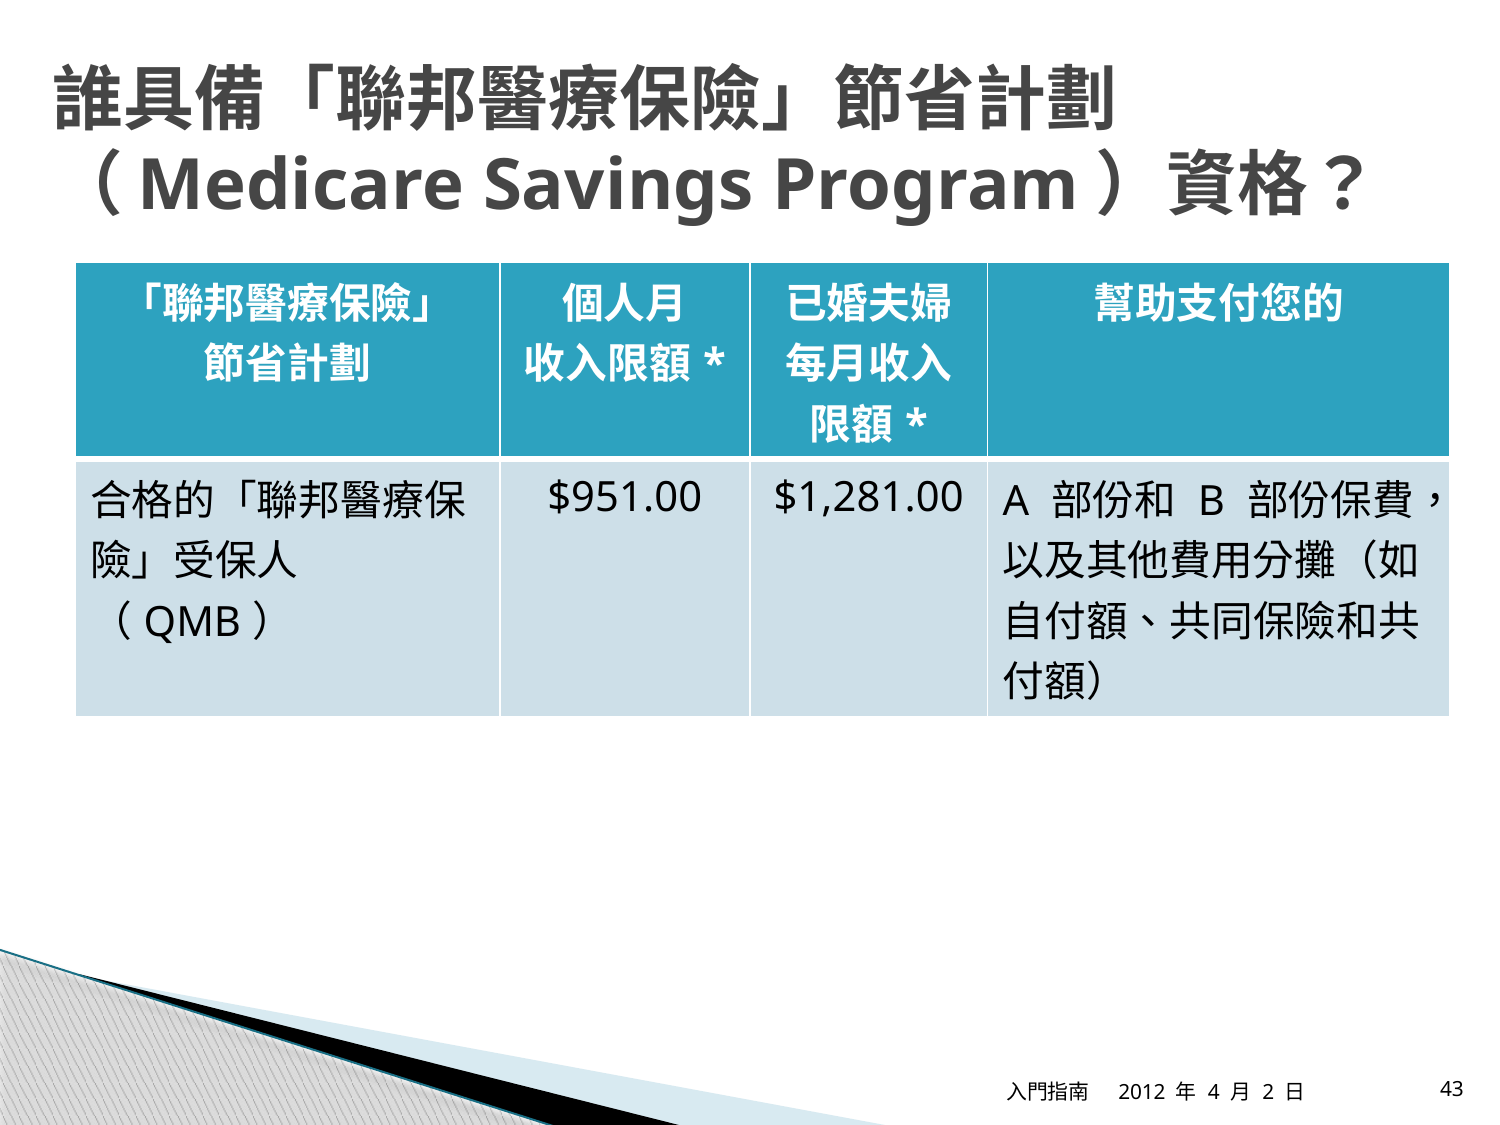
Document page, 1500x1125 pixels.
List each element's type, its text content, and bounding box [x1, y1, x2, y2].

table_cell $951.00 [501, 462, 749, 716]
slide_number 43 [1418, 1051, 1479, 1112]
table_cell $1,281.00 [751, 462, 987, 716]
table_header 已婚夫婦 每月收入 限額* [751, 263, 987, 456]
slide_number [1105, 1051, 1418, 1112]
table_header 個人月 收入限額* [501, 263, 749, 456]
table_cell A 部份和 B 部份保費，以及其他費用分攤（如自付額、共同保險和共付額） [988, 462, 1449, 716]
title 誰具備「聯邦醫療保險」節省計劃（Medicare Savings Program）資格？ [37, 45, 1475, 233]
table_cell 合格的「聯邦醫療保險」受保人（QMB） [76, 462, 499, 716]
table_header 幫助支付您的 [988, 263, 1449, 456]
table_header 「聯邦醫療保險」 節省計劃 [76, 263, 499, 456]
footer 入門指南 [718, 1051, 1105, 1112]
